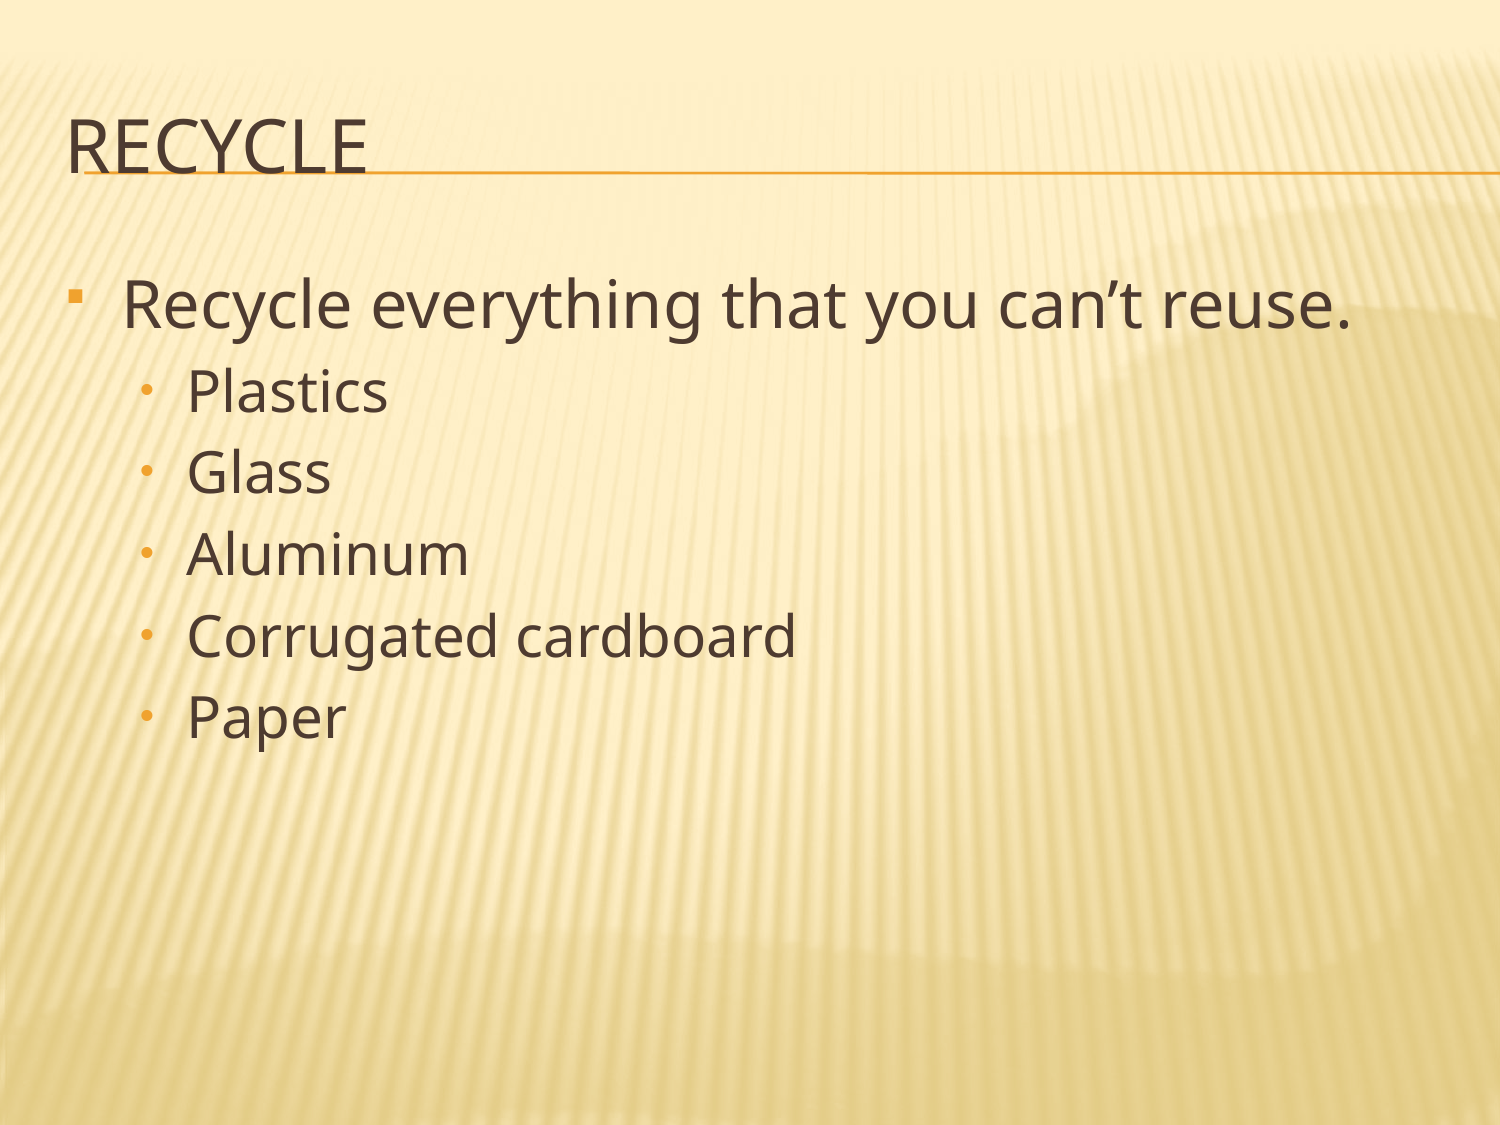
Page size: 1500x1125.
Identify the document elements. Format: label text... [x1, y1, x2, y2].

title Recycle [50, 75, 1475, 213]
list Recycle everything that you can’t reuse. Plastics Glass Aluminum Corrugated cardboard Paper [50, 254, 1475, 998]
